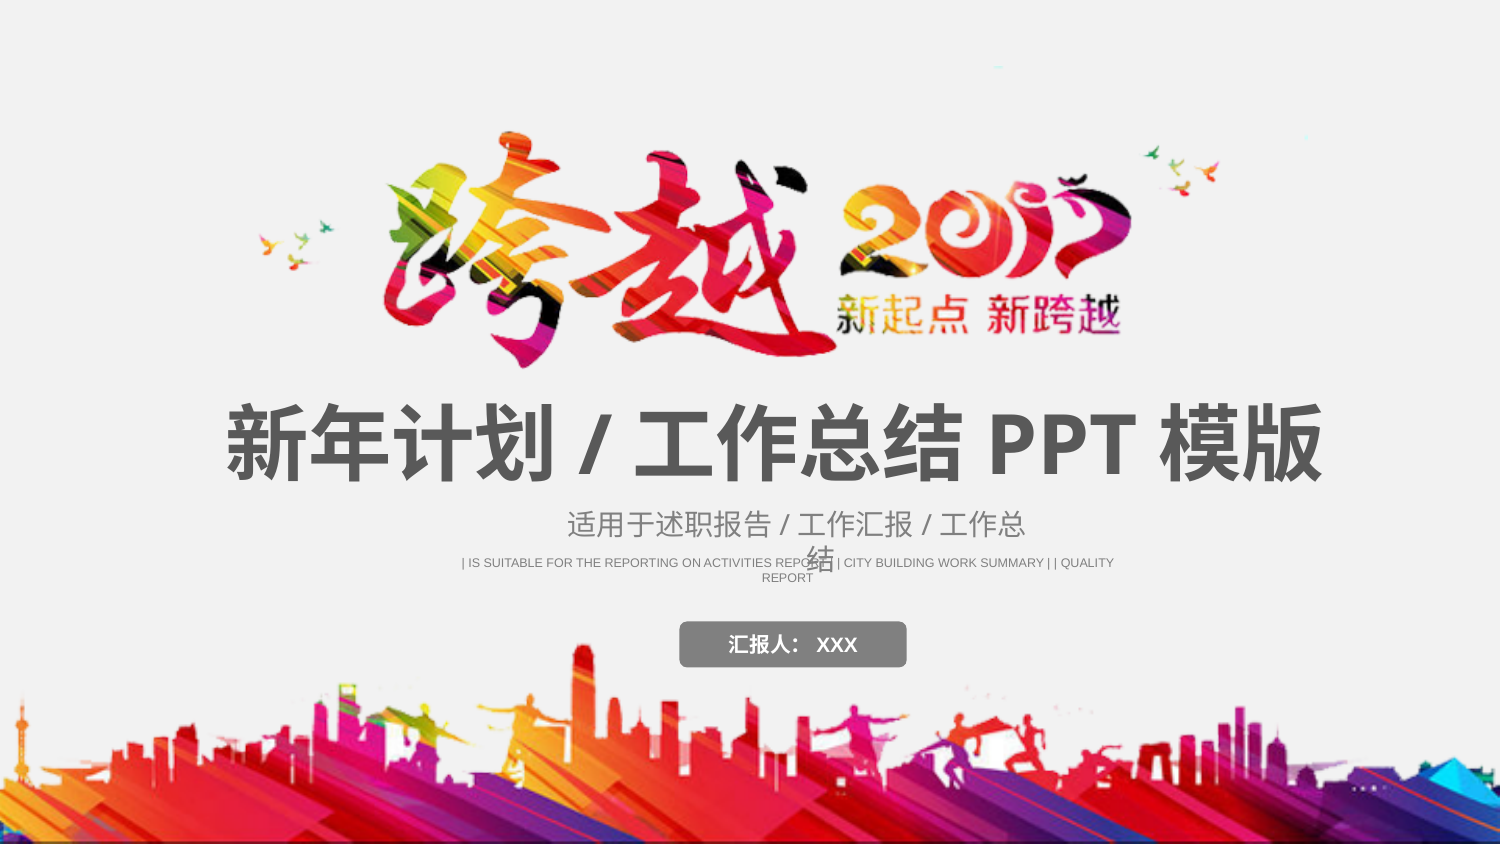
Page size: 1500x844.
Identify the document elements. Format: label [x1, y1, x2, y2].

text_box [679, 621, 907, 668]
picture [0, 0, 1500, 844]
